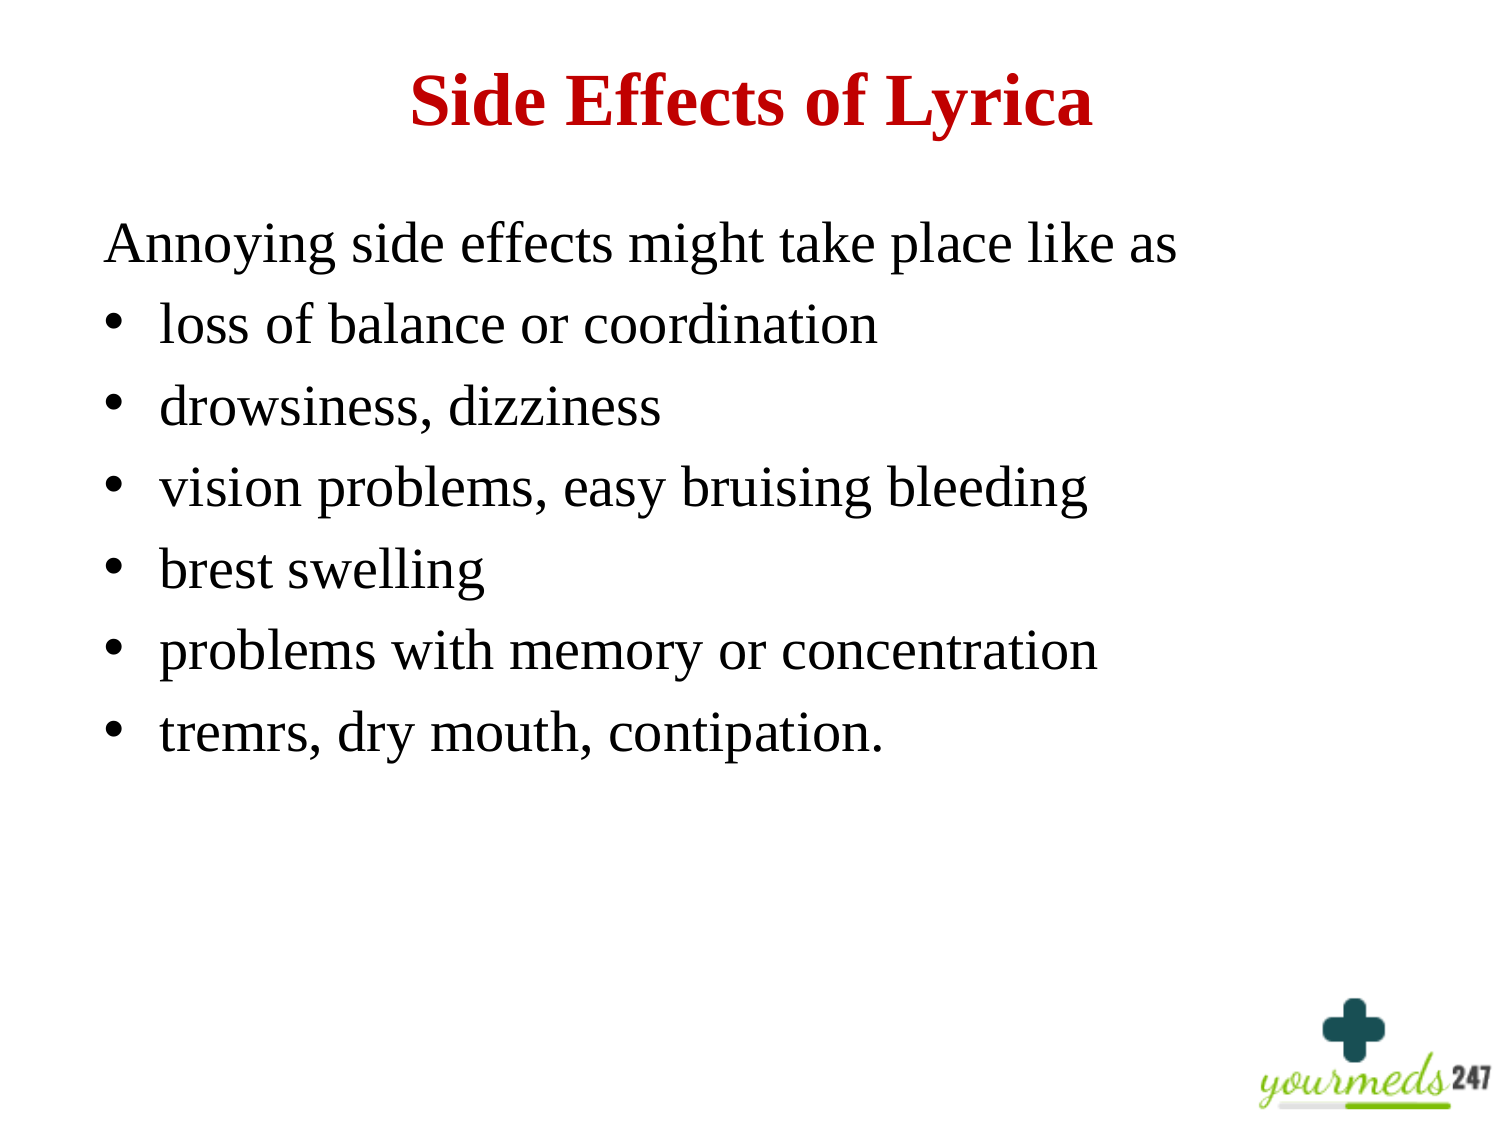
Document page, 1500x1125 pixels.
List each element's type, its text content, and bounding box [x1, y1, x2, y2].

picture [1248, 995, 1500, 1125]
title Side Effects of Lyrica [76, 1, 1427, 190]
list Annoying side effects might take place like as loss of balance or coordination drowsiness, dizziness vision problems, easy bruising bleeding brest swelling problems with memory or concentration tremrs, dry mouth, contipation. [88, 196, 1439, 939]
